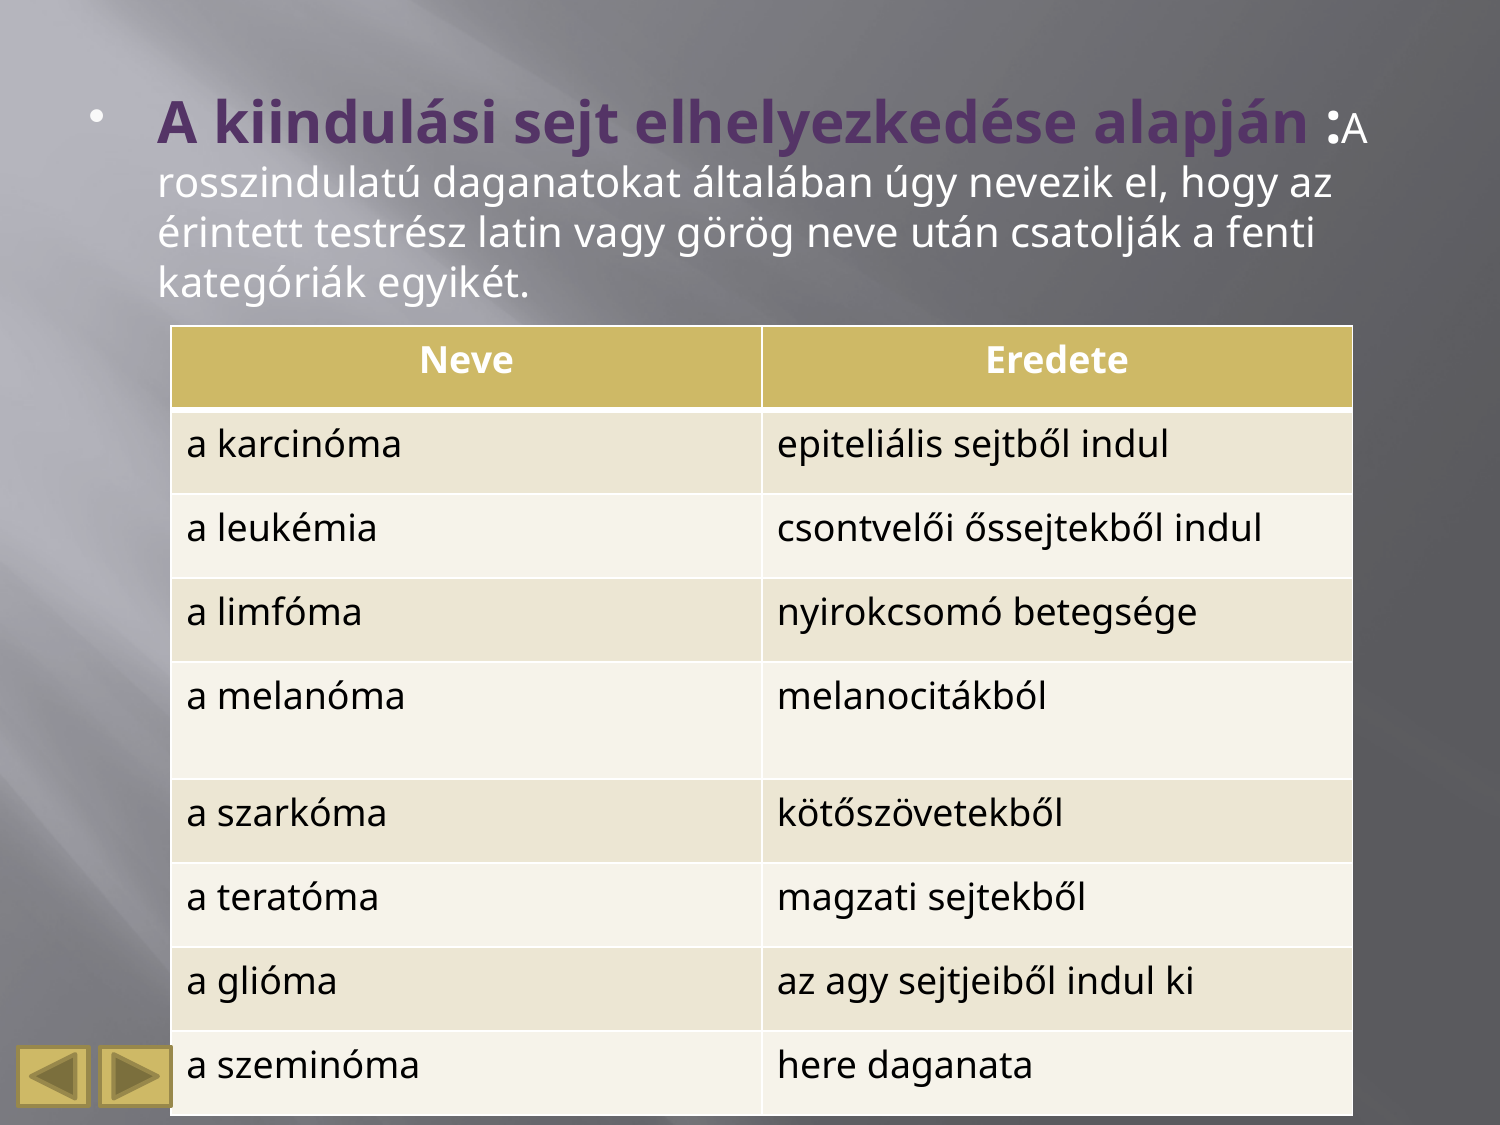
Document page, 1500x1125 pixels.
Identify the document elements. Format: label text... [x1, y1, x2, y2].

text_box [98, 1045, 173, 1108]
table_cell melanocitákból [763, 663, 1352, 778]
table_cell epiteliális sejtből indul [763, 413, 1352, 493]
table_cell csontvelői őssejtekből indul [763, 495, 1352, 577]
table_cell a teratóma [172, 864, 761, 946]
table_cell a leukémia [172, 495, 761, 577]
table_cell nyirokcsomó betegsége [763, 579, 1352, 661]
text_box [16, 1045, 91, 1108]
table_header Neve [172, 327, 761, 407]
table_cell magzati sejtekből [763, 864, 1352, 946]
table_header Eredete [763, 327, 1352, 407]
table_cell a glióma [172, 948, 761, 1030]
table_cell here daganata [763, 1032, 1352, 1114]
table_cell az agy sejtjeiből indul ki [763, 948, 1352, 1030]
table_cell a karcinóma [172, 413, 761, 493]
table_cell a melanóma [172, 663, 761, 778]
table_cell a limfóma [172, 579, 761, 661]
table_cell kötőszövetekből [763, 780, 1352, 862]
list A kiindulási sejt elhelyezkedése alapján :A rosszindulatú daganatokat általában úgy nevezik el, hogy az érintett testrész latin vagy görög neve után csatolják a fenti kategóriák egyikét. [53, 78, 1404, 851]
table_cell a szeminóma [172, 1032, 761, 1114]
table_cell a szarkóma [172, 780, 761, 862]
